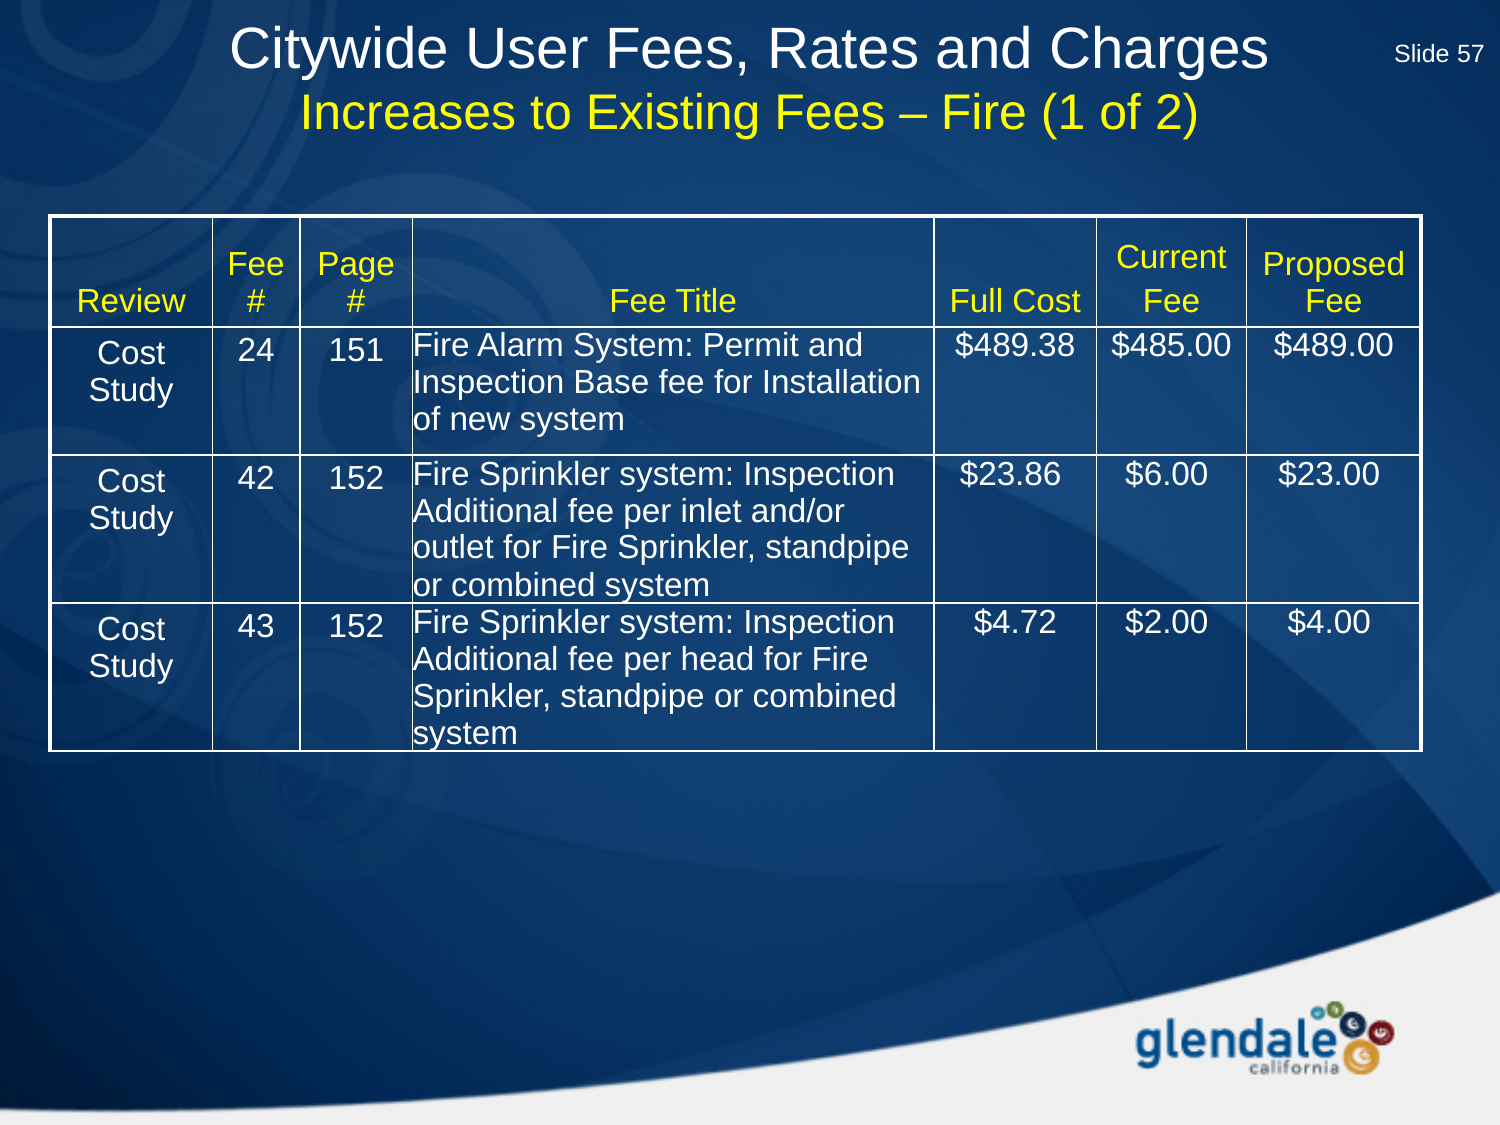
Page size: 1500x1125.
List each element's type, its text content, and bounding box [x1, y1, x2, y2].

table_cell $489.00 [1247, 328, 1419, 454]
text_box Citywide User Fees, Rates and Charges Increases to Existing Fees – Fire (1 of 2) [74, 0, 1425, 150]
table_cell $6.00 [1097, 456, 1246, 602]
table_cell Fire Sprinkler system: Inspection Additional fee per head for Fire Sprinkler, standpipe or combined system [413, 604, 933, 750]
table_cell 42 [213, 456, 299, 602]
table_cell $23.00 [1247, 456, 1419, 602]
table_header Fee Title [413, 218, 933, 326]
table_cell $485.00 [1097, 328, 1246, 454]
table_cell Fire Sprinkler system: Inspection Additional fee per inlet and/or outlet for Fire Sprinkler, standpipe or combined system [413, 456, 933, 602]
table_cell $4.72 [935, 604, 1096, 750]
table_cell Cost Study [52, 456, 212, 602]
slide_number Slide 57 [1425, 0, 1500, 75]
table_cell $4.00 [1247, 604, 1419, 750]
table_cell 151 [301, 328, 412, 454]
table_header Review [52, 218, 212, 326]
table_cell Cost Study [52, 604, 212, 750]
table_cell 152 [301, 456, 412, 602]
table_cell Fire Alarm System: Permit and Inspection Base fee for Installation of new system [413, 328, 933, 454]
table_cell $23.86 [935, 456, 1096, 602]
table_cell 24 [213, 328, 299, 454]
table_cell Cost Study [52, 328, 212, 454]
table_header Current Fee [1097, 218, 1246, 326]
table_cell 152 [301, 604, 412, 750]
table_cell 43 [213, 604, 299, 750]
table_header Fee # [213, 218, 299, 326]
table_header Full Cost [935, 218, 1096, 326]
table_cell $489.38 [935, 328, 1096, 454]
table_header Proposed Fee [1247, 218, 1419, 326]
table_header Page # [301, 218, 412, 326]
table_cell $2.00 [1097, 604, 1246, 750]
picture [0, 0, 1500, 1125]
